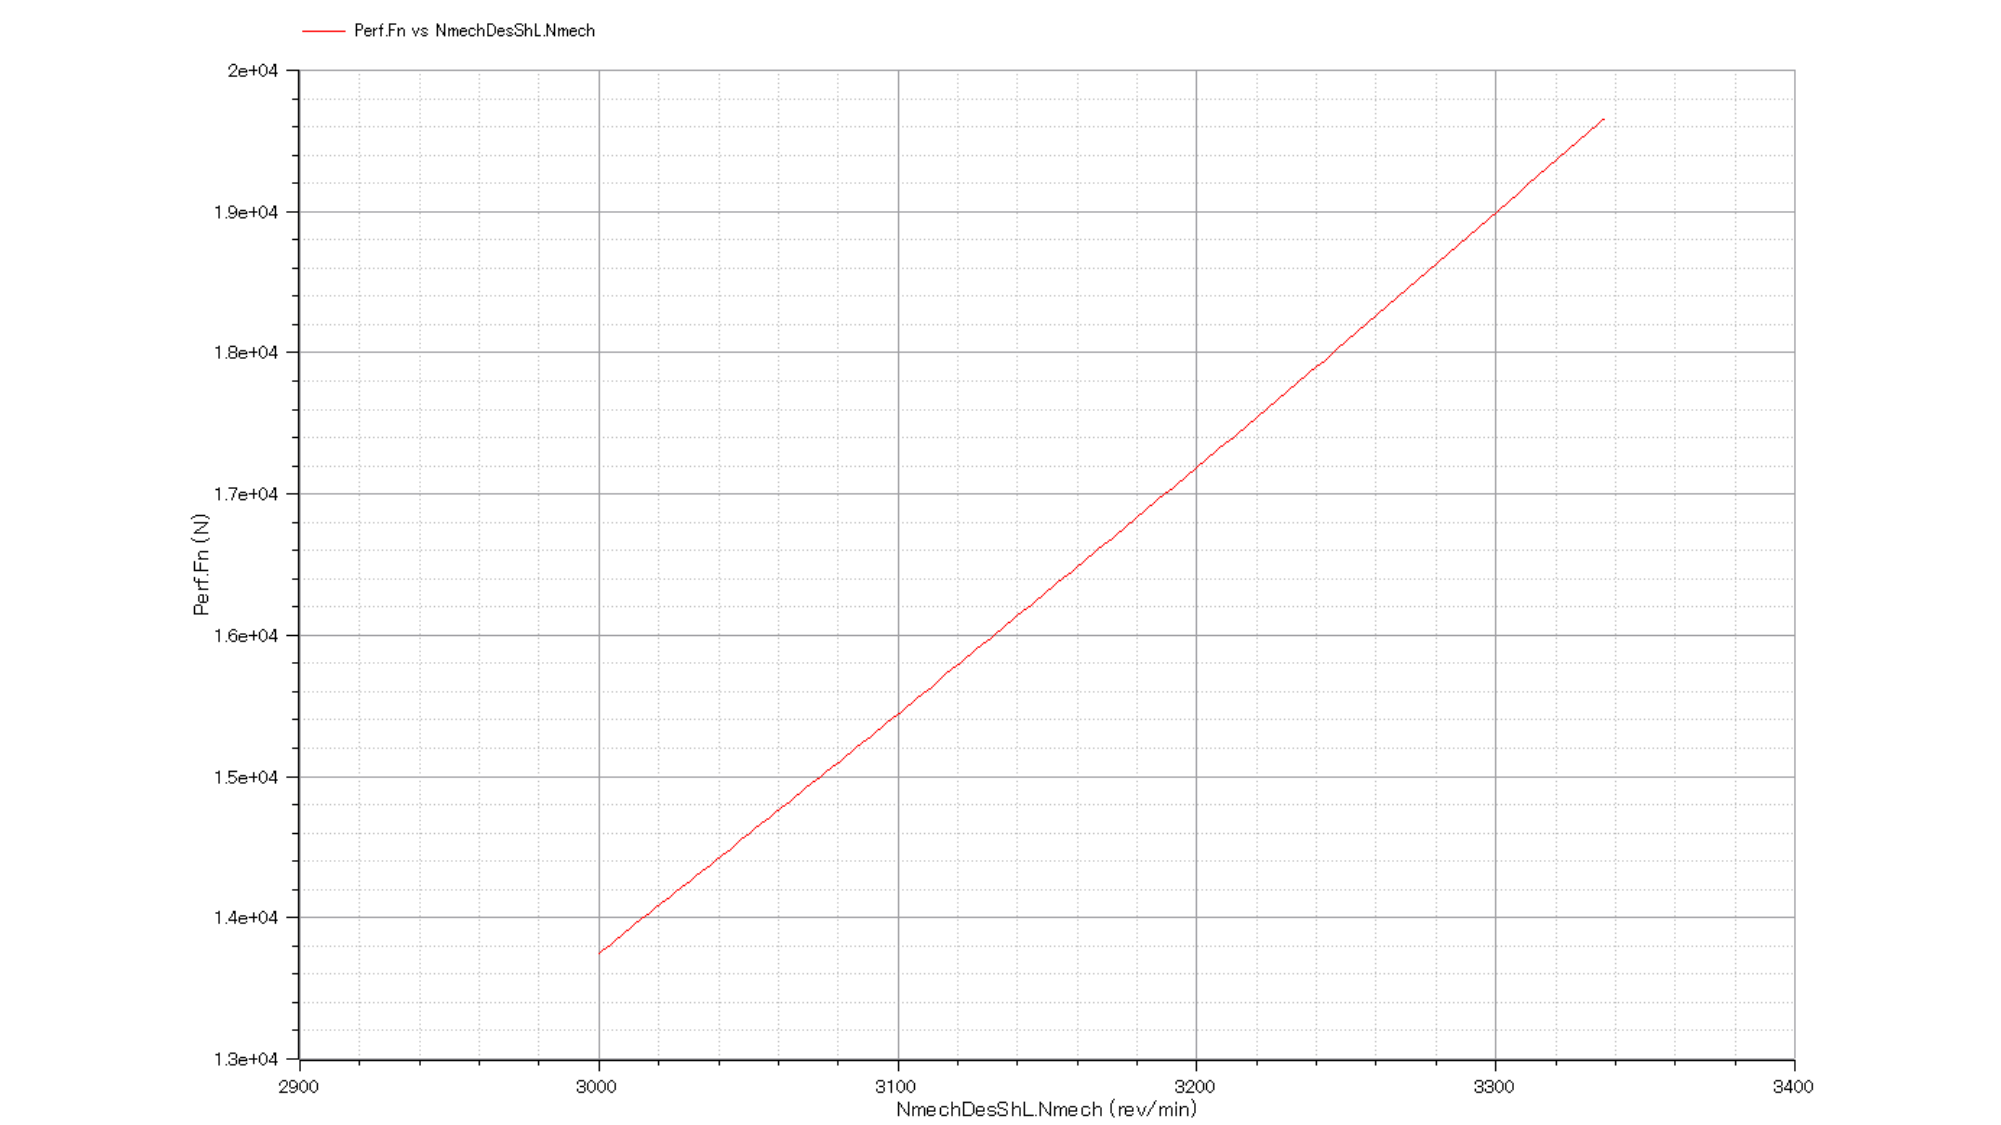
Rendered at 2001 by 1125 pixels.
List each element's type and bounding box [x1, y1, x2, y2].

picture [181, 0, 1819, 1125]
